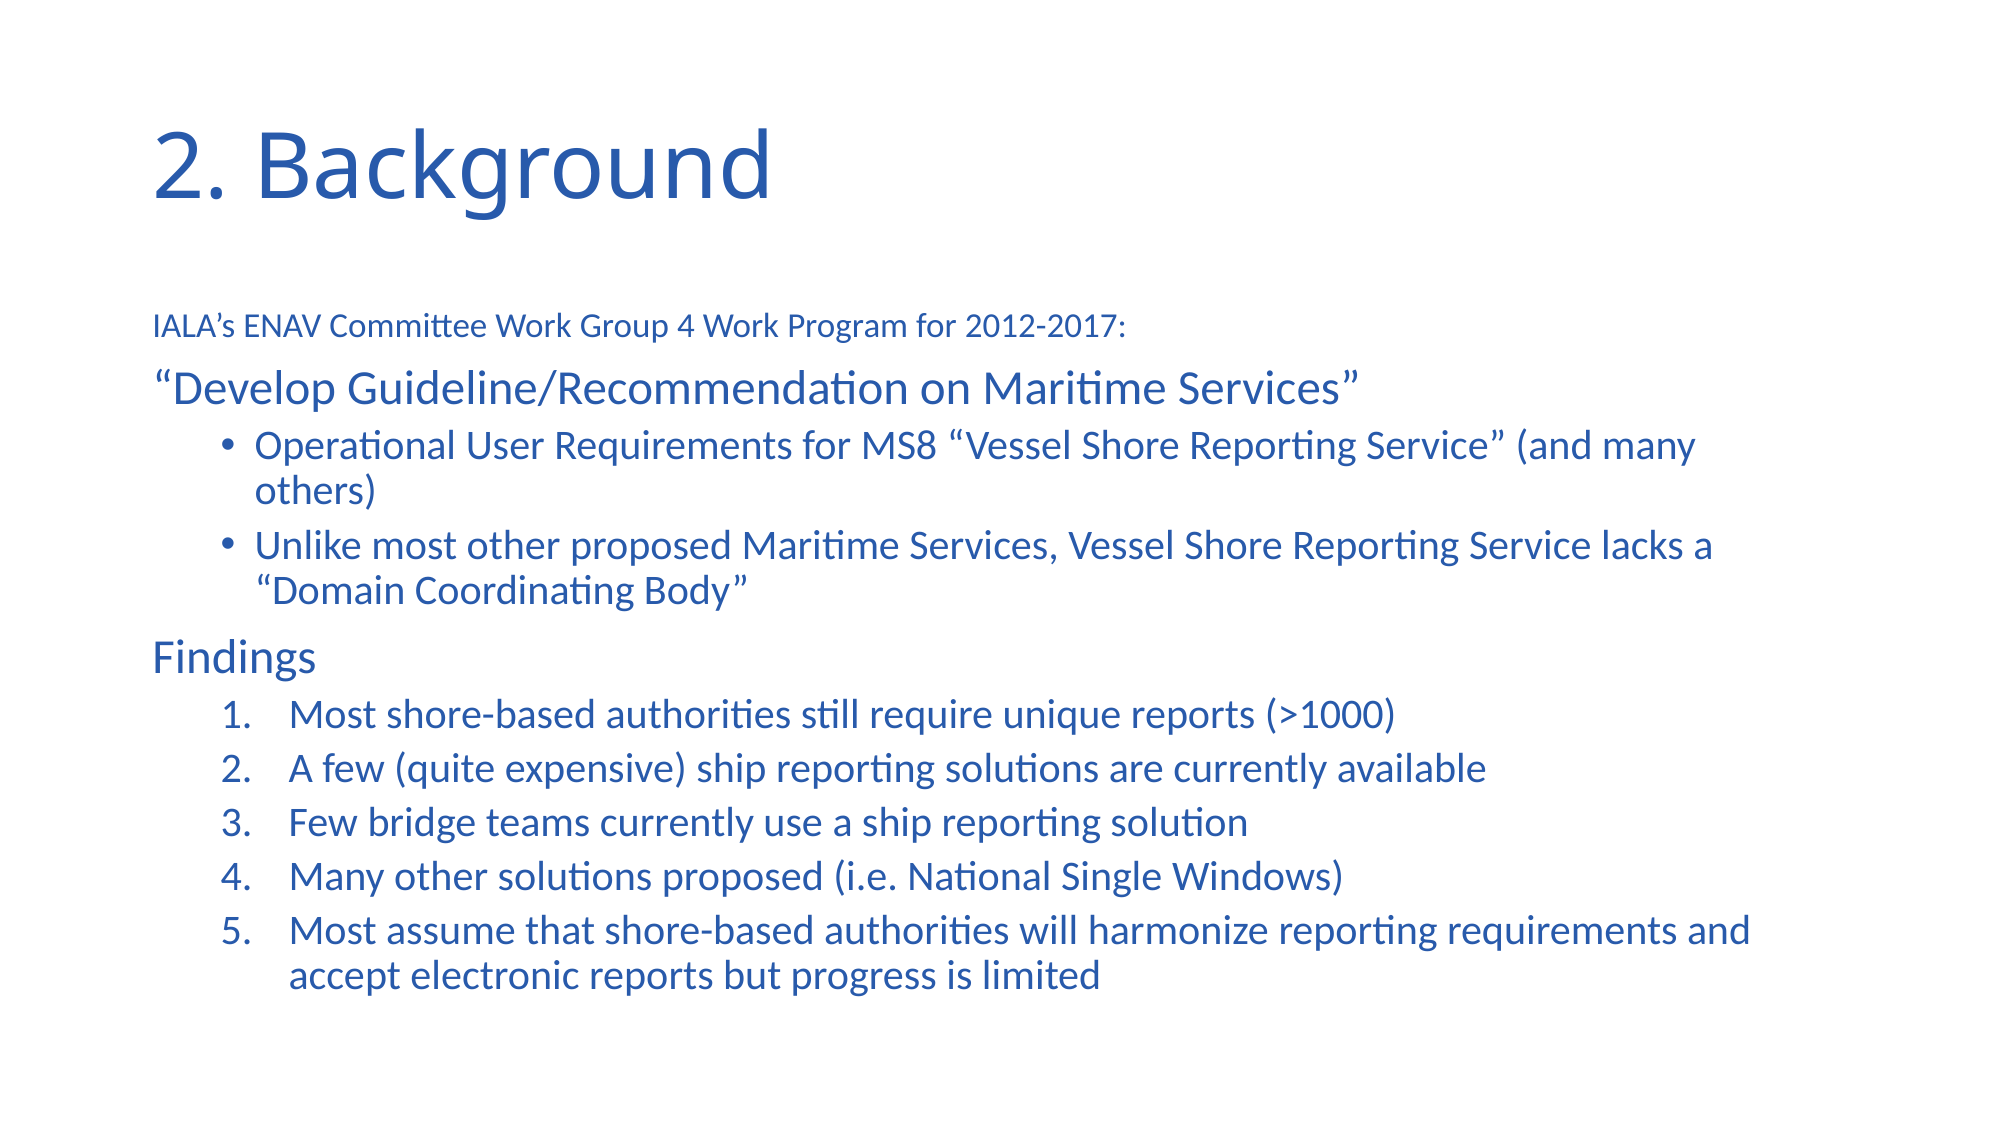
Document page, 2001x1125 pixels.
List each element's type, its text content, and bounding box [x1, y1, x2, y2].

title 2. Background [137, 59, 1863, 278]
list IALA’s ENAV Committee Work Group 4 Work Program for 2012-2017: “Develop Guideline/Recommendation on Maritime Services” Operational User Requirements for MS8 “Vessel Shore Reporting Service” (and many others) Unlike most other proposed Maritime Services, Vessel Shore Reporting Service lacks a “Domain Coordinating Body” Findings Most shore-based authorities still require unique reports (>1000) A few (quite expensive) ship reporting solutions are currently available Few bridge teams currently use a ship reporting solution Many other solutions proposed (i.e. National Single Windows) Most assume that shore-based authorities will harmonize reporting requirements and accept electronic reports but progress is limited [137, 299, 1832, 1014]
